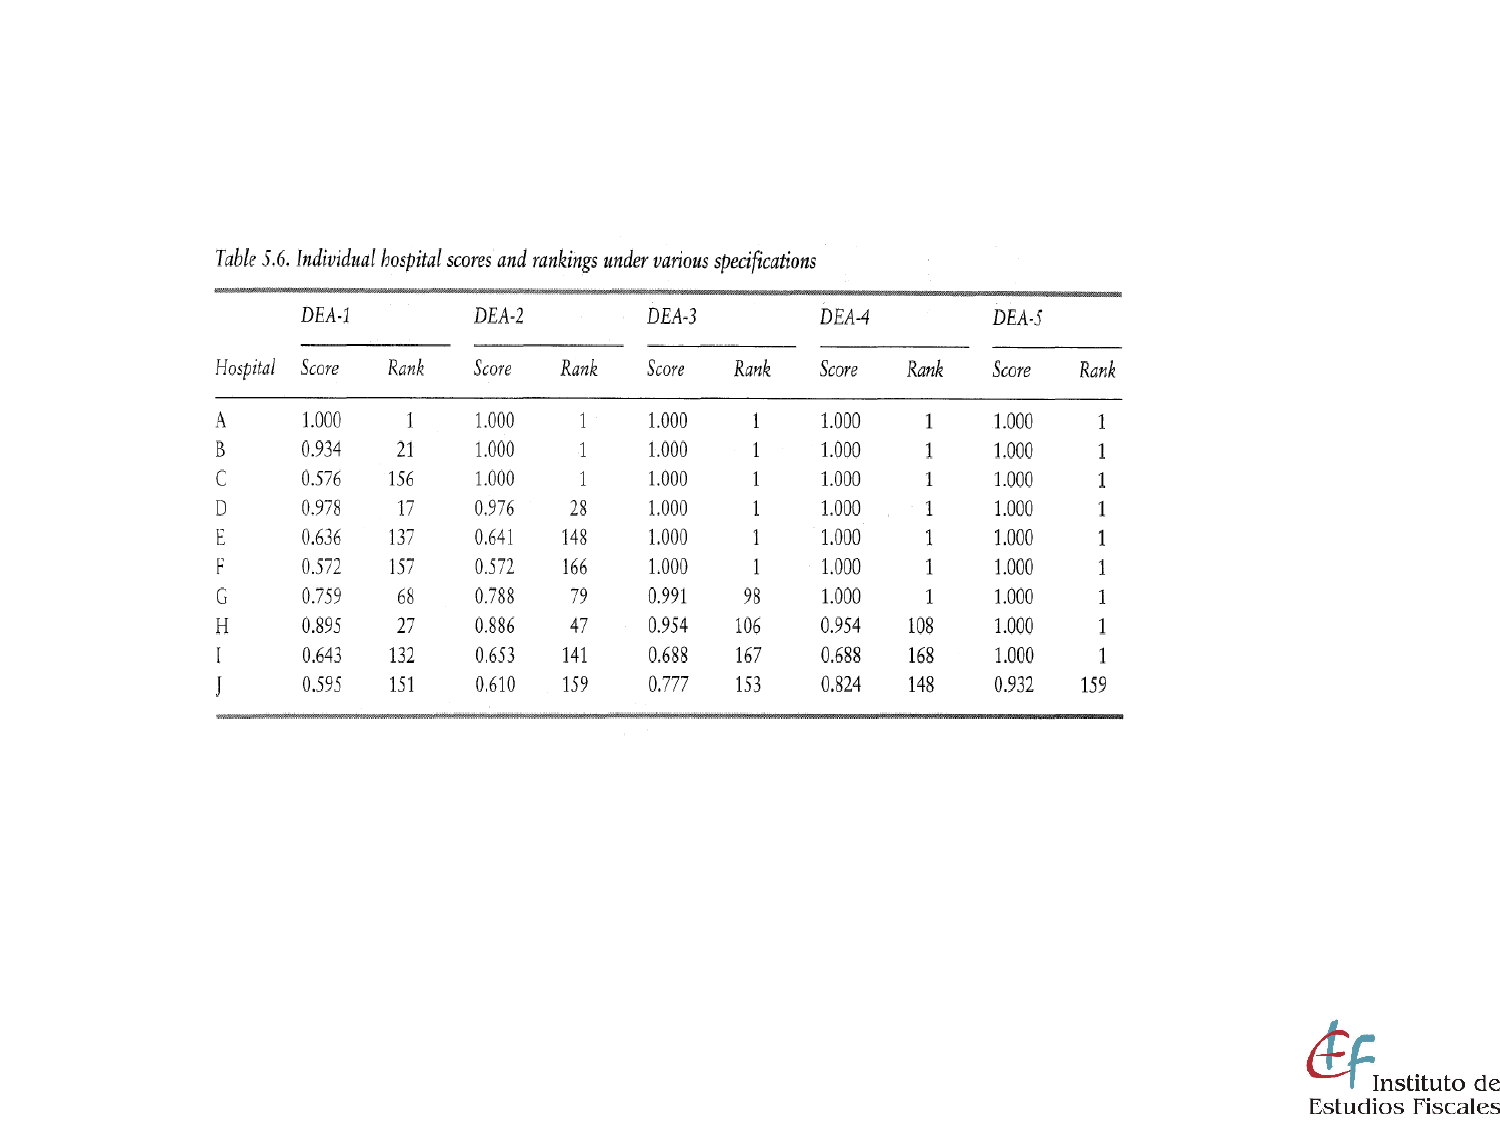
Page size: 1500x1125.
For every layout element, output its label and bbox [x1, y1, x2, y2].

picture [198, 234, 1137, 739]
picture [1306, 1019, 1500, 1114]
text_box [82, 93, 1383, 334]
